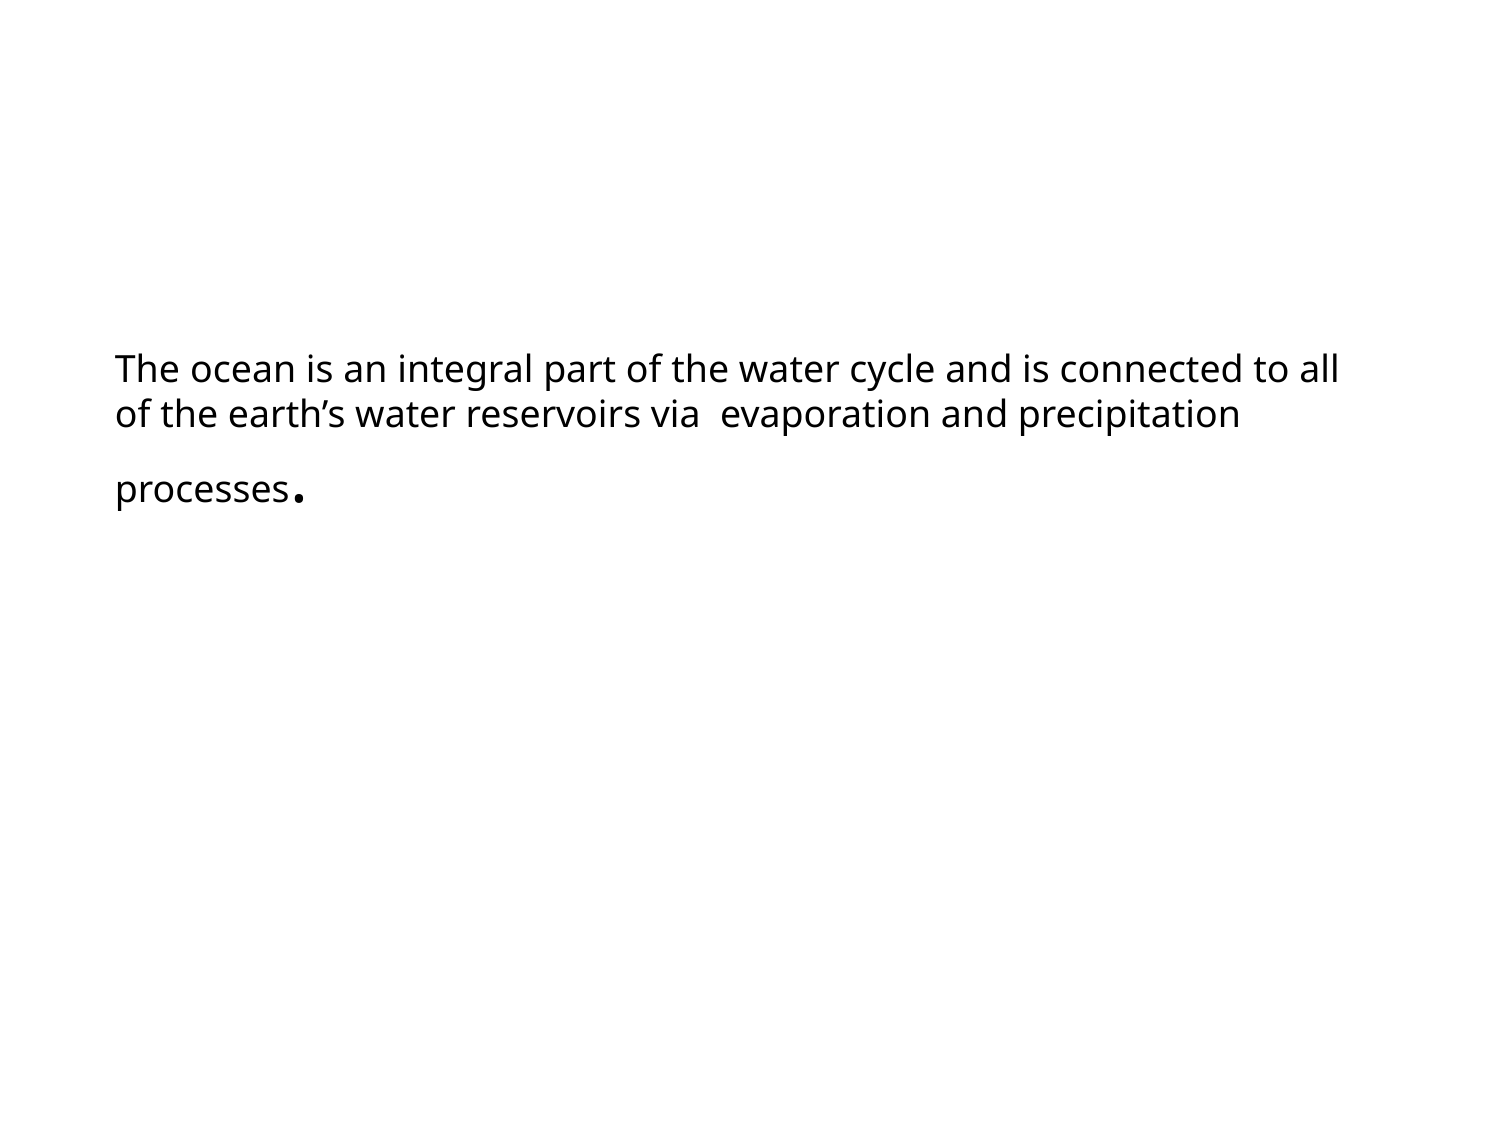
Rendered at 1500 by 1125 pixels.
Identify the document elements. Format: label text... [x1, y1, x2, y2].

text_box The ocean is an integral part of the water cycle and is connected to all of the earth’s water reservoirs via evaporation and precipitation processes. [100, 338, 1402, 523]
